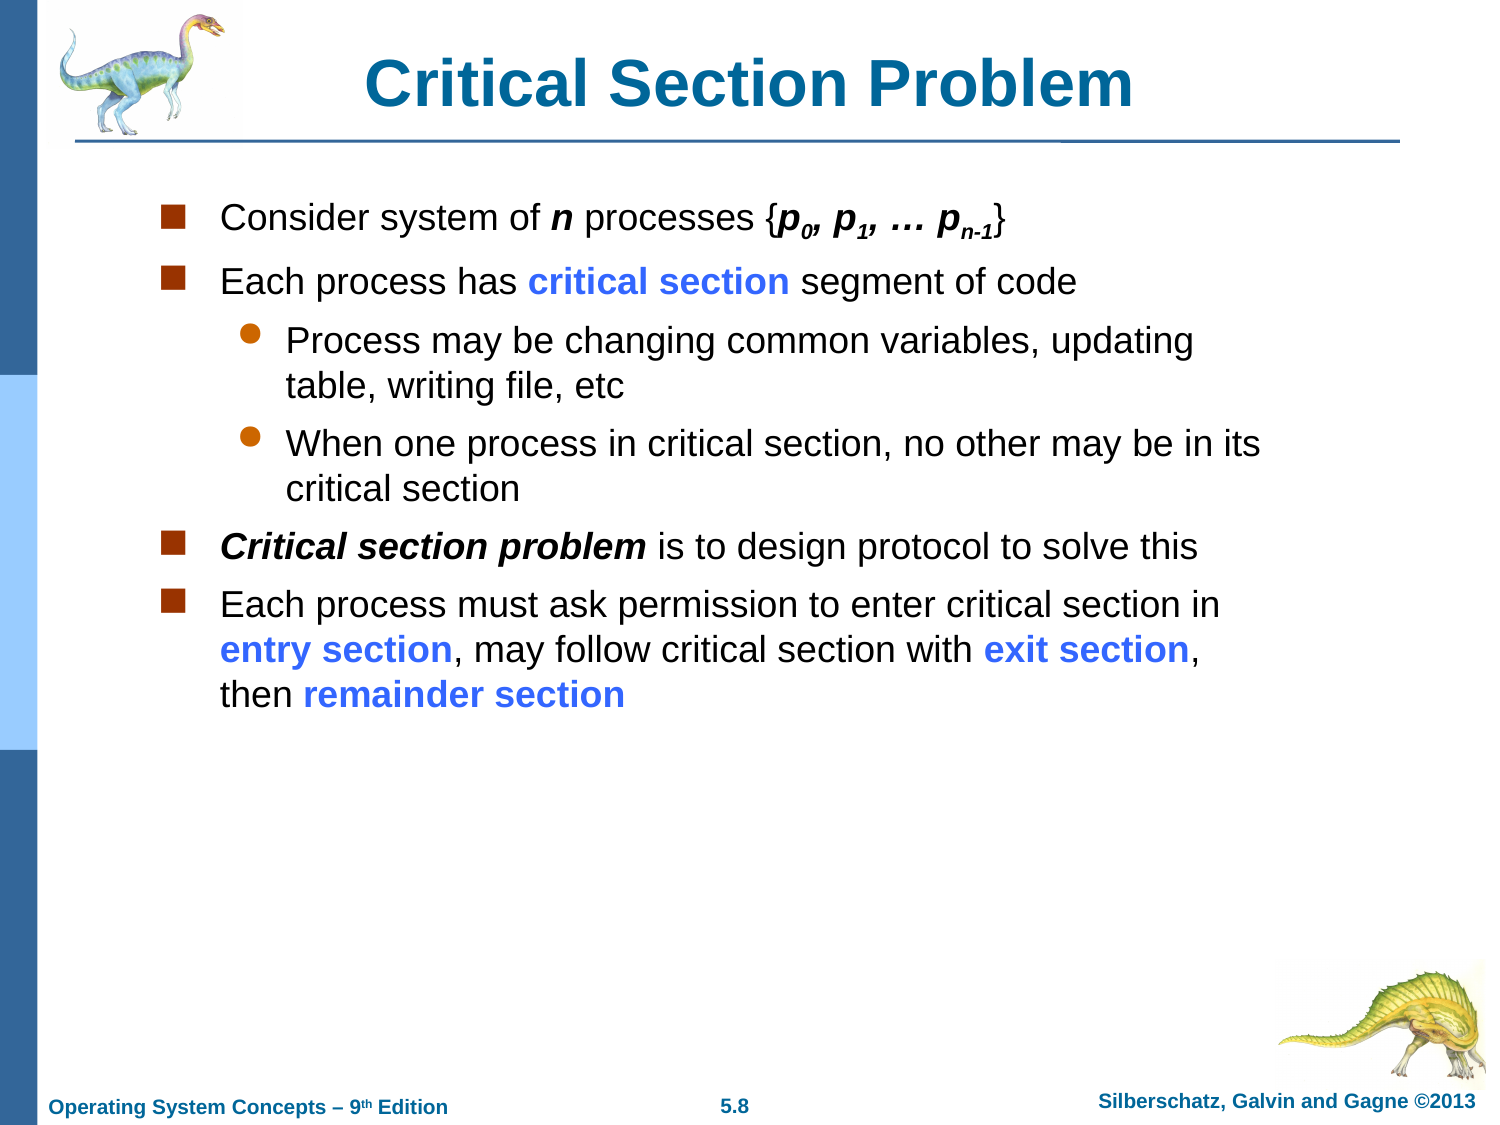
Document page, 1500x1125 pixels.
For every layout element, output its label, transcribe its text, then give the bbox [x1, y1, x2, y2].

picture [46, 0, 243, 149]
list Consider system of n processes {p0, p1, … pn-1} Each process has critical section segment of code Process may be changing common variables, updating table, writing file, etc When one process in critical section, no other may be in its critical section Critical section problem is to design protocol to solve this Each process must ask permission to enter critical section in entry section, may follow critical section with exit section, then remainder section [148, 185, 1288, 929]
picture [1275, 959, 1486, 1090]
title Critical Section Problem [75, 33, 1425, 128]
